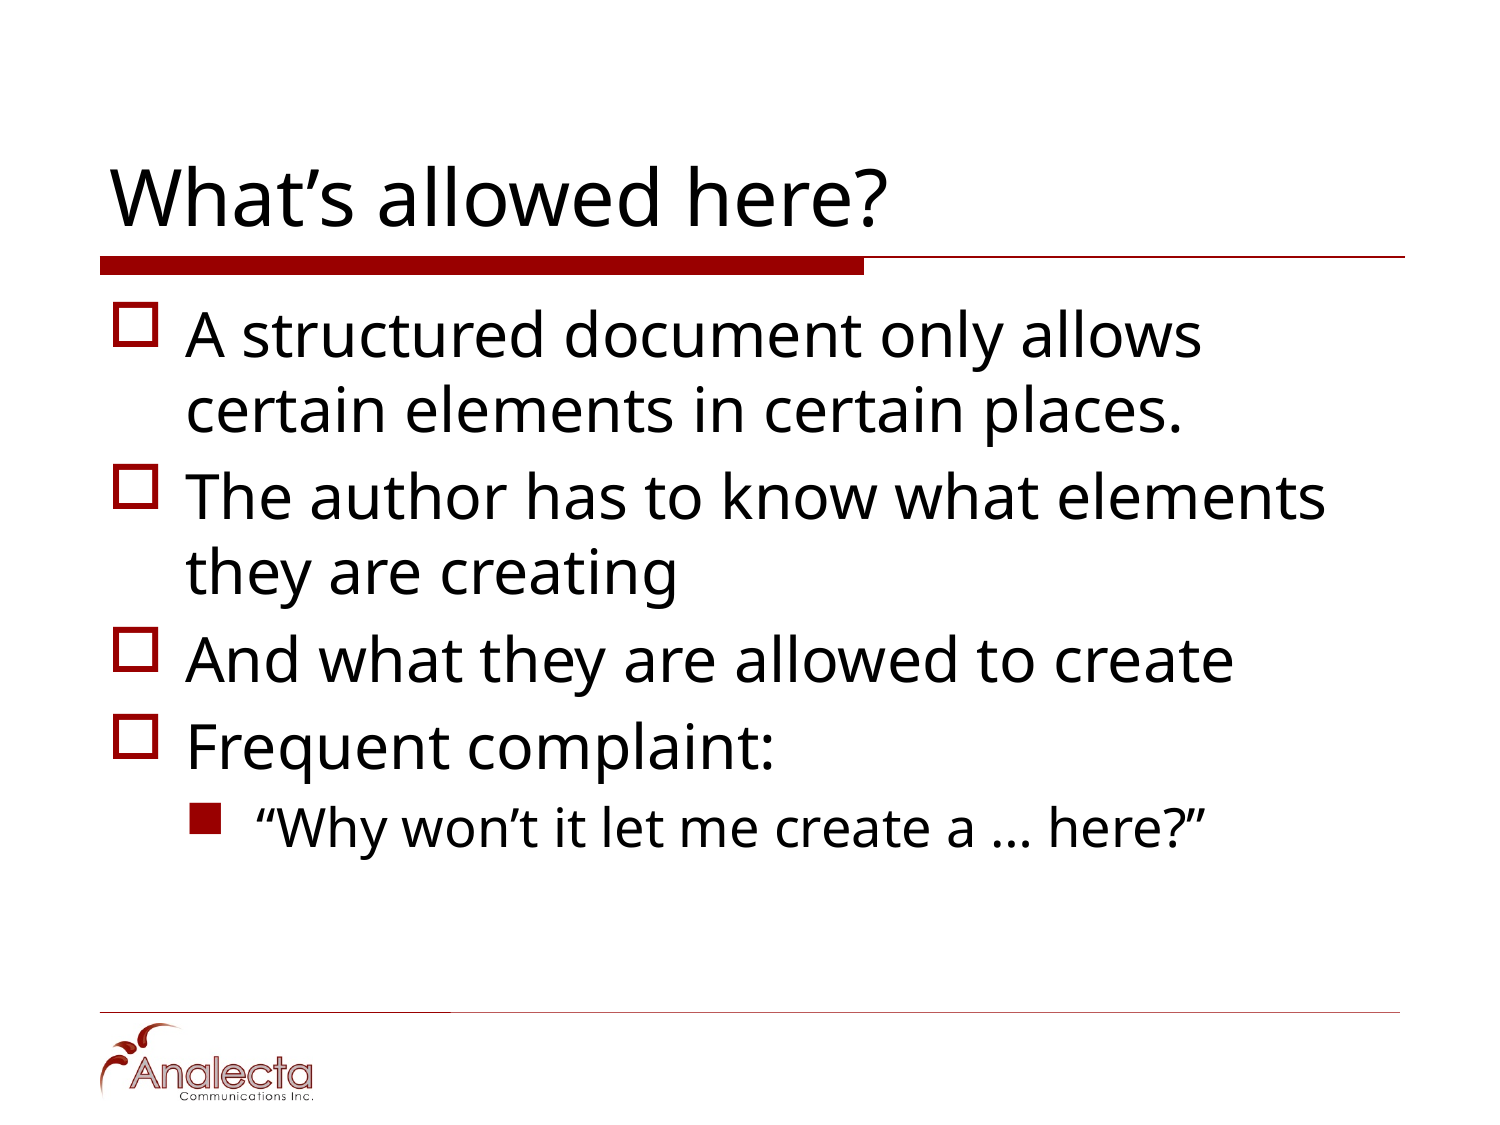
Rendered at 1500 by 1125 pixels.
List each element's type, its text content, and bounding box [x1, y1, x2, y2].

list A structured document only allows certain elements in certain places. The author has to know what elements they are creating And what they are allowed to create Frequent complaint: “Why won’t it let me create a … here?” [92, 287, 1406, 988]
picture [100, 1023, 313, 1101]
title What’s allowed here? [94, 50, 1407, 250]
